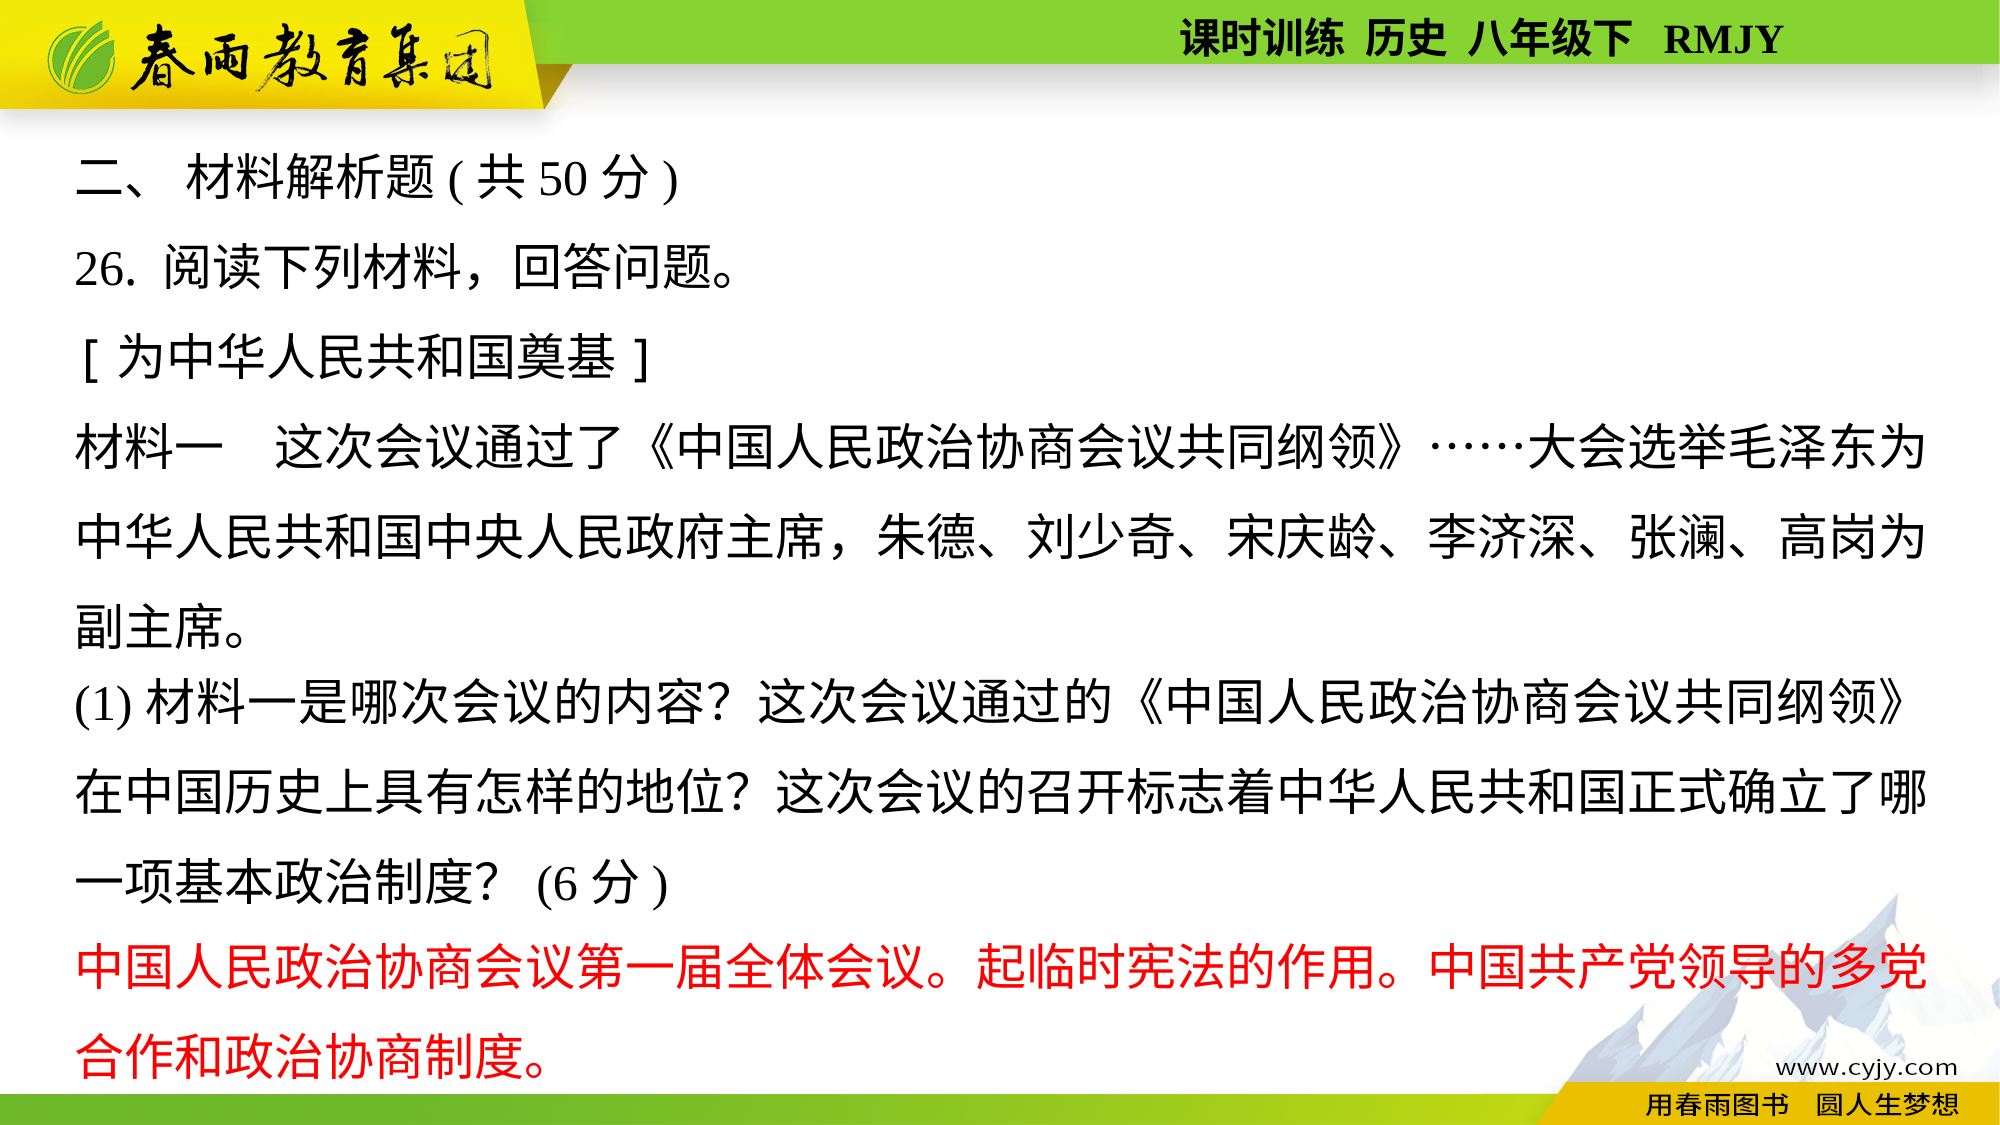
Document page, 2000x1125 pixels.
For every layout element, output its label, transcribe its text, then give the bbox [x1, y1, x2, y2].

picture [0, 0, 2000, 1125]
list 二、 材料解析题(共50分) 26. 阅读下列材料，回答问题。 [为中华人民共和国奠基] 材料一 这次会议通过了《中国人民政治协商会议共同纲领》……大会选举毛泽东为中华人民共和国中央人民政府主席，朱德、刘少奇、宋庆龄、李济深、张澜、高岗为副主席。 [59, 108, 1944, 633]
text_box (1)材料一是哪次会议的内容？这次会议通过的《中国人民政治协商会议共同纲领》在中国历史上具有怎样的地位？这次会议的召开标志着中华人民共和国正式确立了哪一项基本政治制度？(6分) [59, 633, 1944, 898]
text_box 中国人民政治协商会议第一届全体会议。起临时宪法的作用。中国共产党领导的多党合作和政治协商制度。 [59, 898, 1944, 1094]
